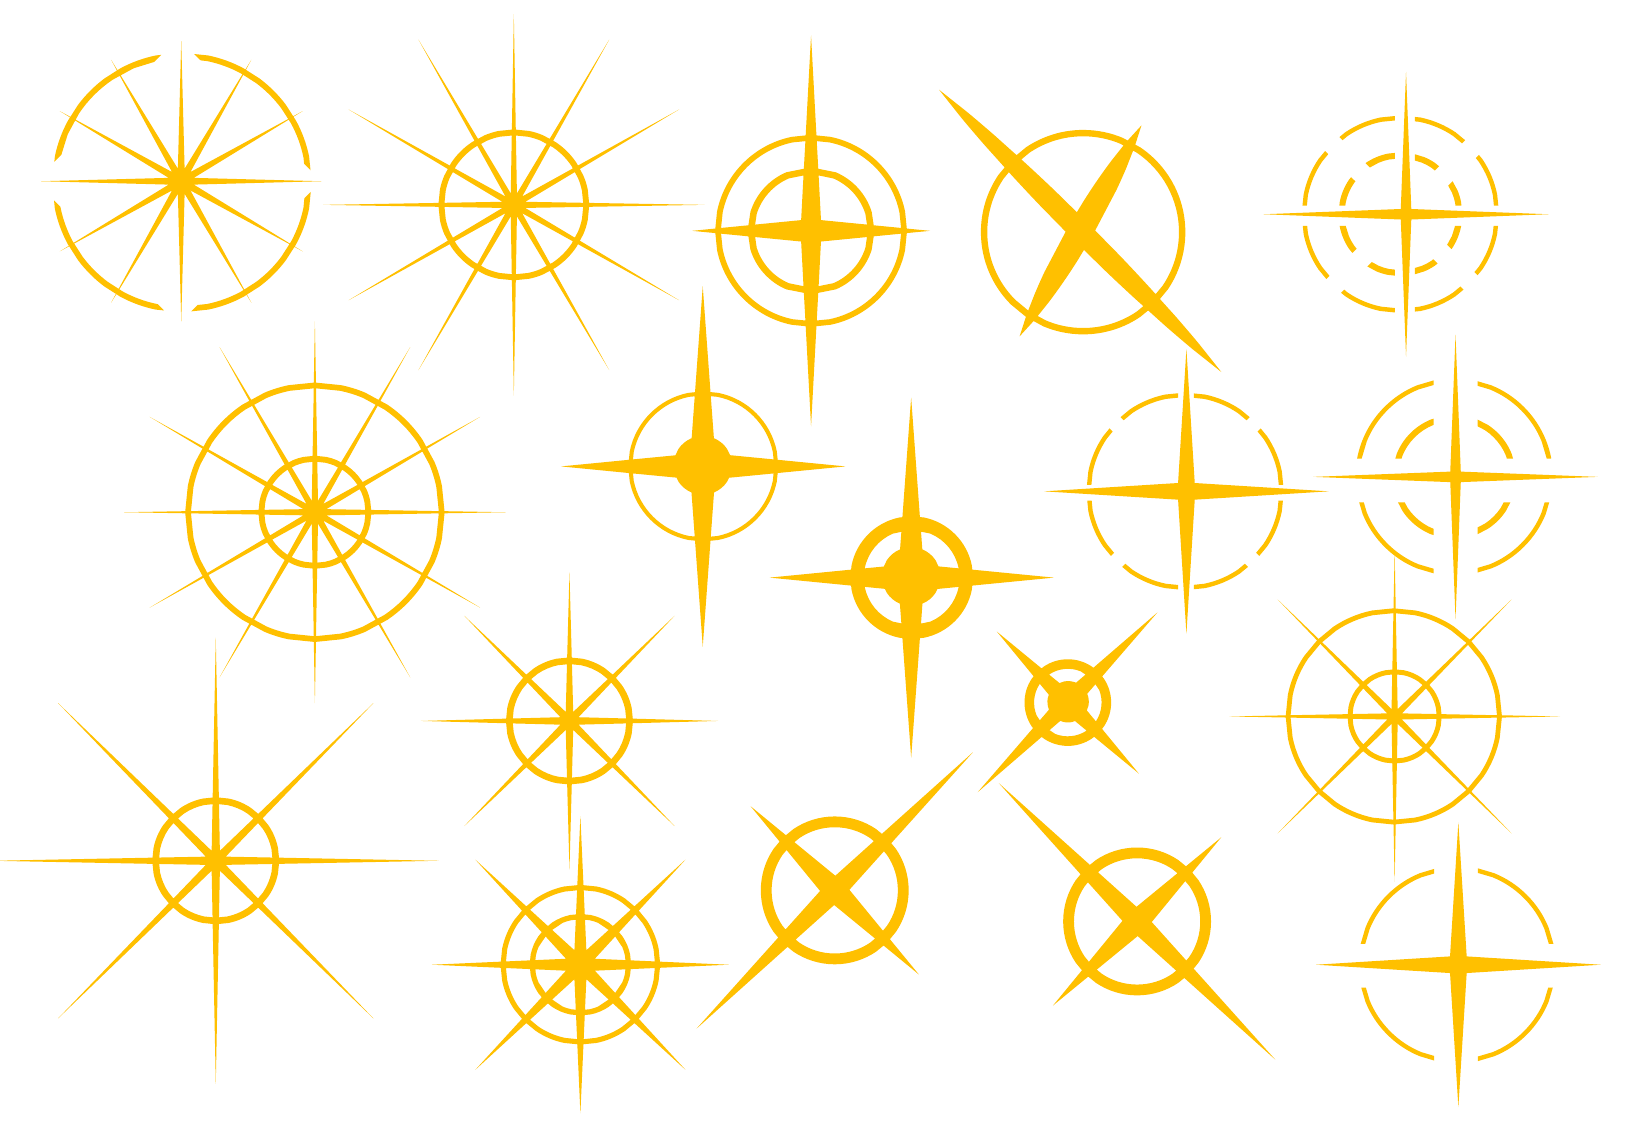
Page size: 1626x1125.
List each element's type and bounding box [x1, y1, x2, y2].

text_box [692, 35, 931, 427]
text_box [323, 14, 705, 396]
text_box [938, 88, 1223, 373]
text_box [1263, 71, 1549, 357]
text_box [1313, 334, 1598, 620]
text_box [695, 751, 974, 1030]
text_box [561, 286, 846, 647]
text_box [1044, 348, 1329, 634]
text_box [41, 41, 322, 322]
text_box [0, 637, 439, 1084]
text_box [1315, 822, 1601, 1108]
text_box [431, 816, 730, 1114]
text_box [124, 321, 506, 704]
text_box [1229, 557, 1561, 882]
text_box [420, 572, 719, 870]
text_box [769, 397, 1054, 758]
text_box [998, 782, 1277, 1061]
text_box [976, 611, 1159, 794]
